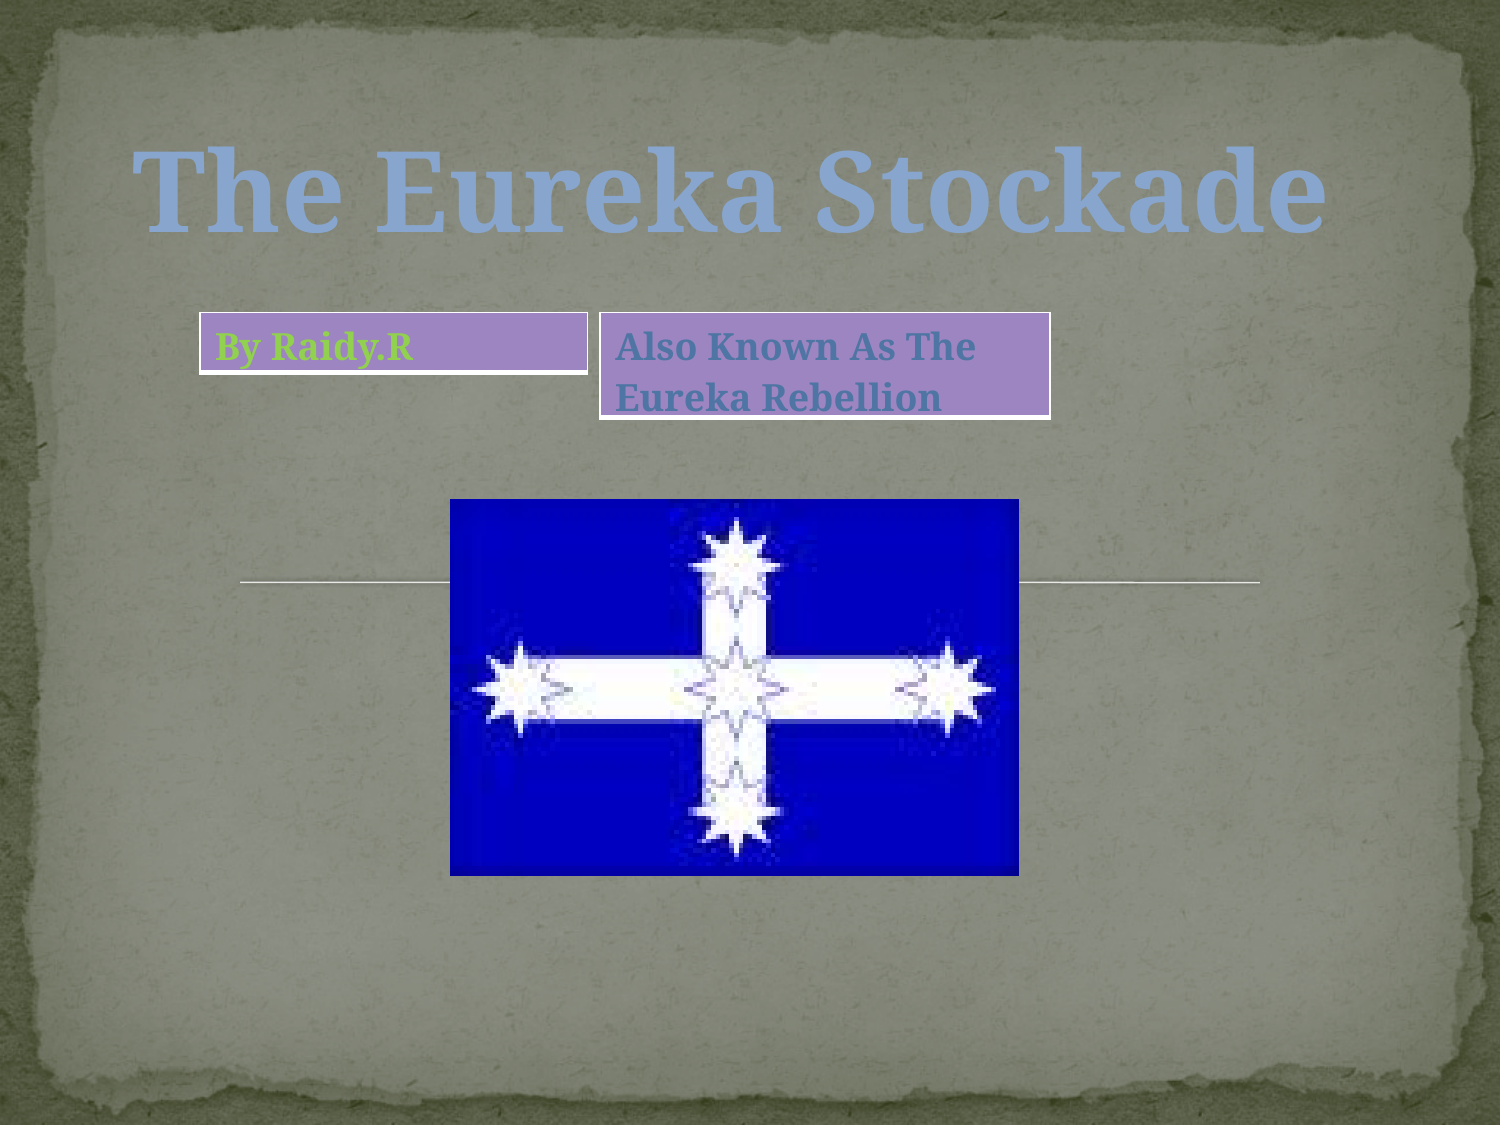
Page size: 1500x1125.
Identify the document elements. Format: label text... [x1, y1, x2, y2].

table_header Also Known As The Eureka Rebellion [601, 313, 1049, 415]
table_header By Raidy.R [201, 313, 587, 370]
text_box The Eureka Stockade [117, 112, 1346, 263]
picture [450, 499, 1019, 876]
